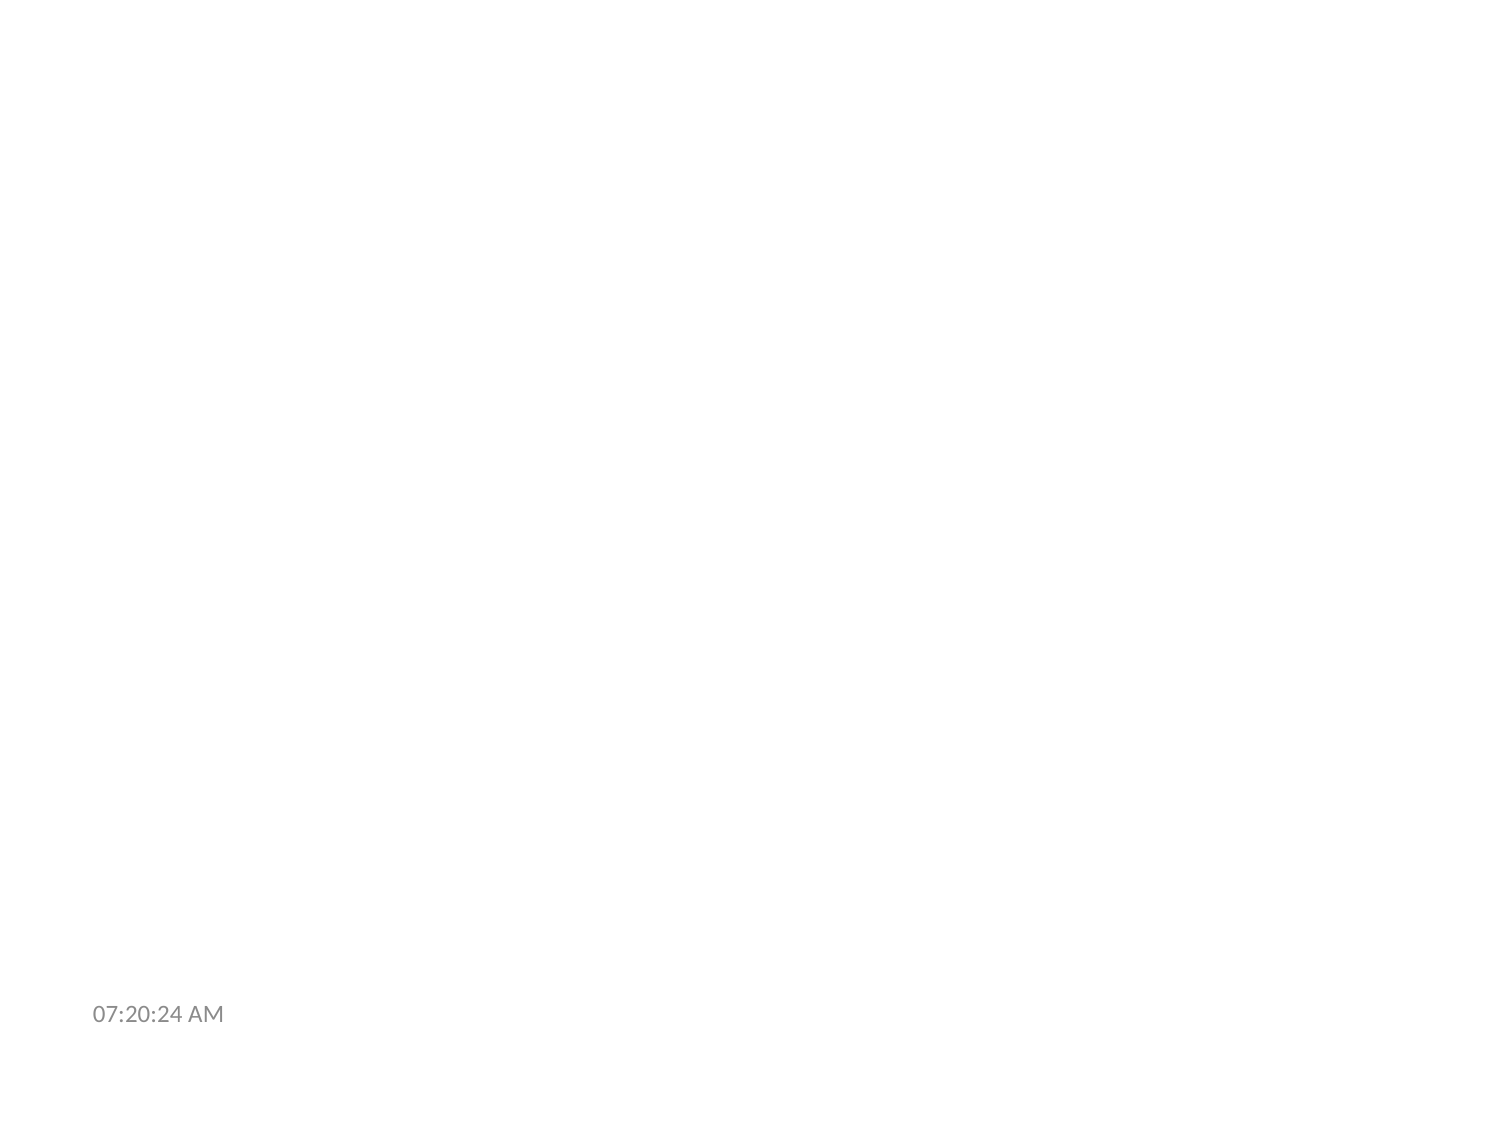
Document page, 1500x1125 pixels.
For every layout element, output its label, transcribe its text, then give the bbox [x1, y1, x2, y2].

text_box 3:35:09 PM [77, 982, 428, 1043]
